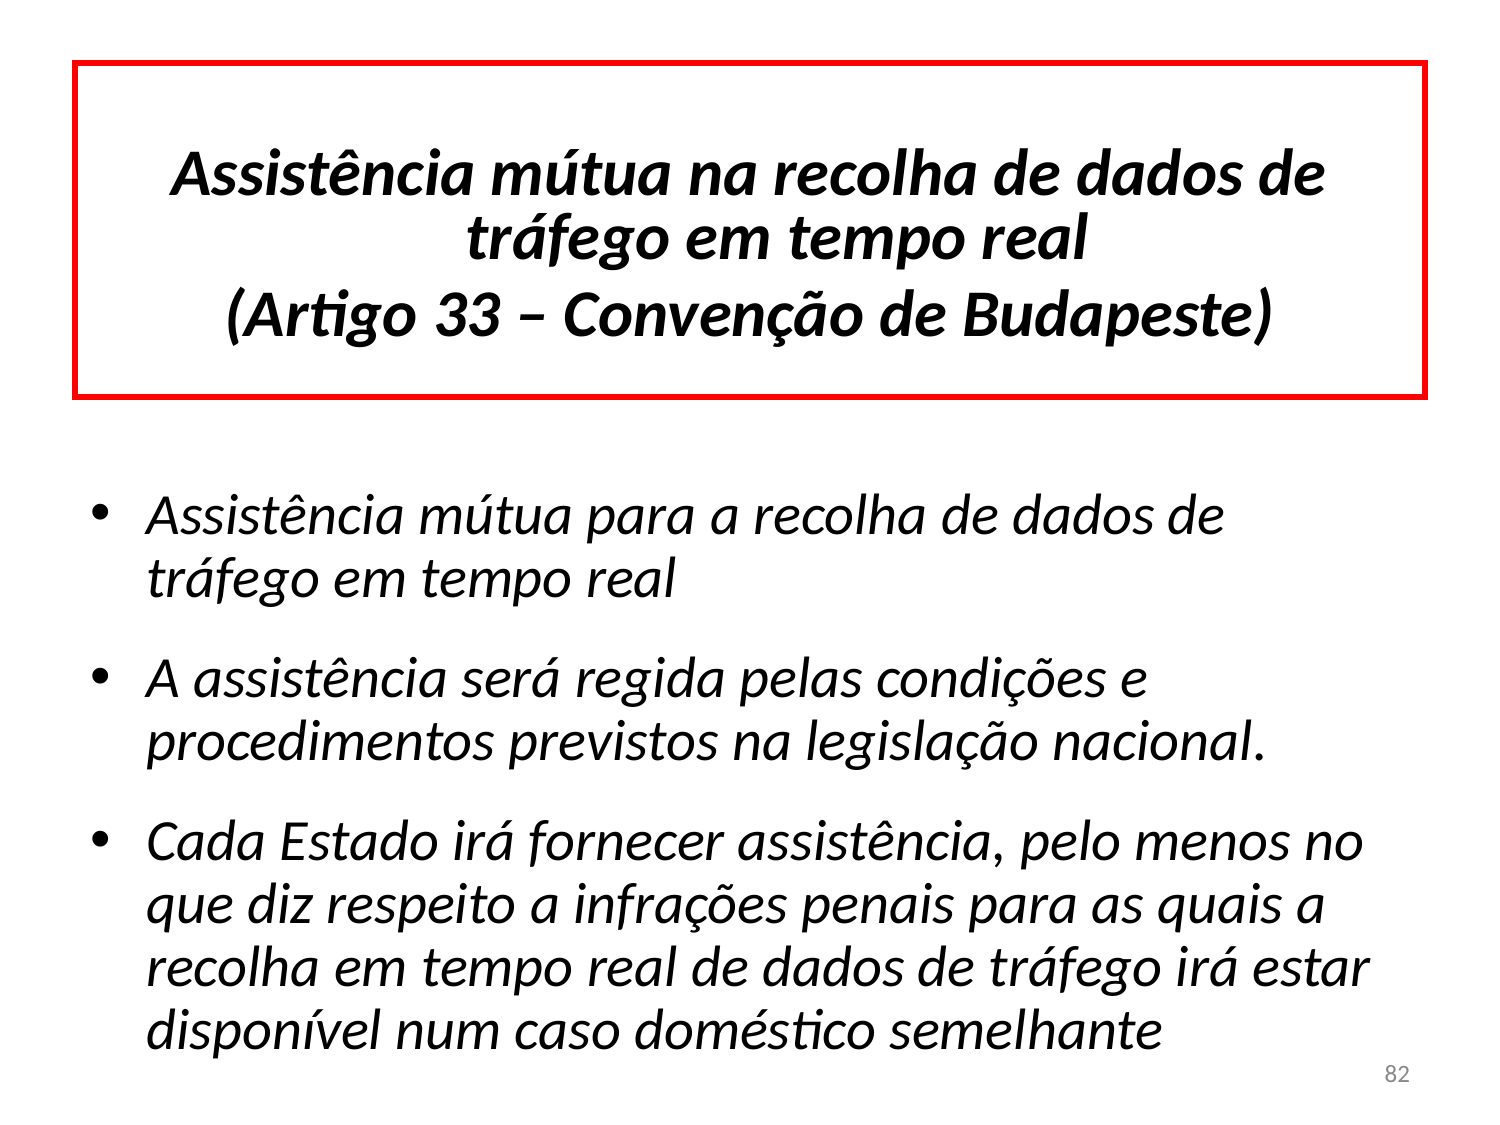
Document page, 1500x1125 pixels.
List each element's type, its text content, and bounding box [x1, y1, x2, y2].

text_box Assistência mútua na recolha de dados de tráfego em tempo real (Artigo 33 – Convenção de Budapeste) Assistência mútua para a recolha de dados de tráfego em tempo real A assistência será regida pelas condições e procedimentos previstos na legislação nacional. Cada Estado irá fornecer assistência, pelo menos no que diz respeito a infrações penais para as quais a recolha em tempo real de dados de tráfego irá estar disponível num caso doméstico semelhante [74, 63, 1425, 397]
slide_number 82 [1074, 1042, 1425, 1103]
